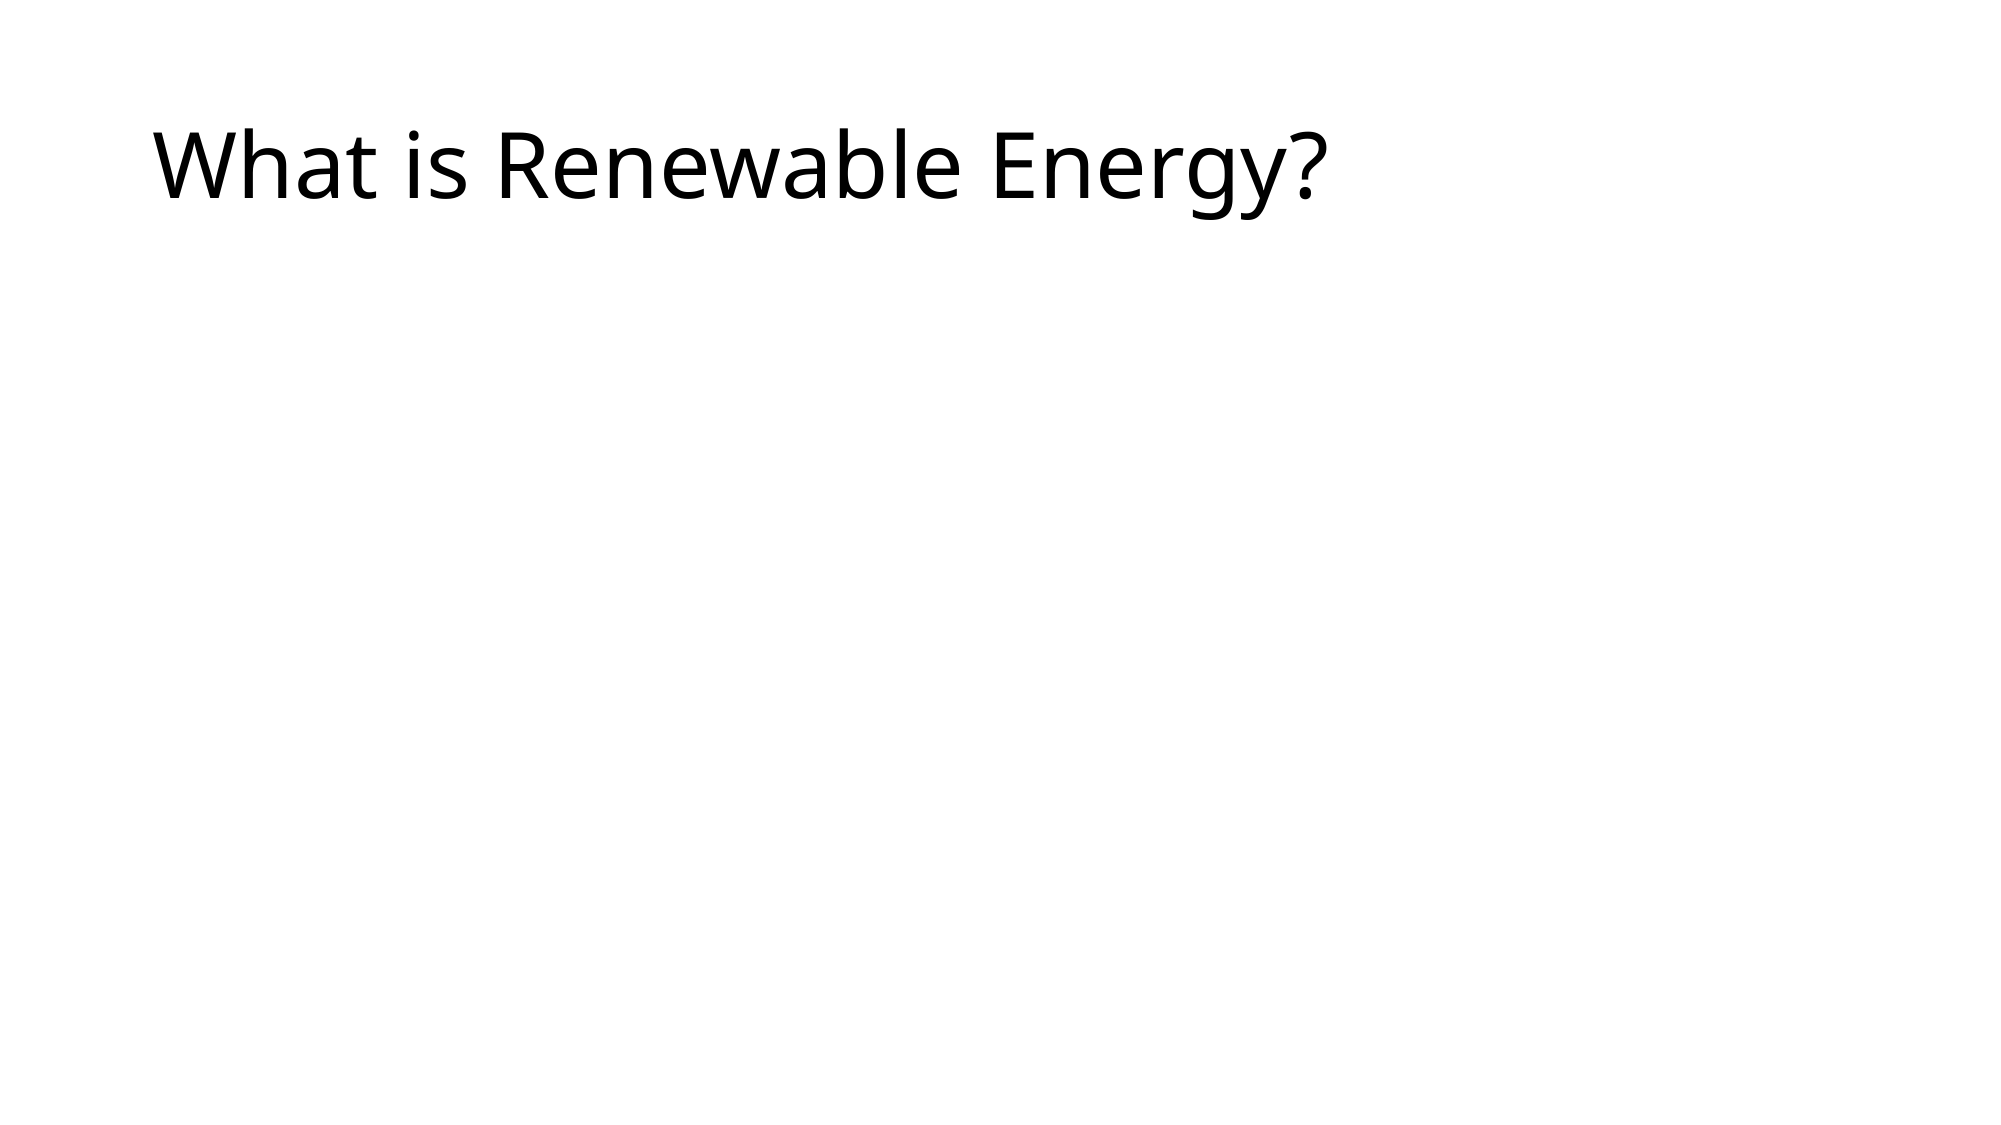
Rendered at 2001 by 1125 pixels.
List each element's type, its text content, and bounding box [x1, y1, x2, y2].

title What is Renewable Energy? [137, 59, 1863, 278]
